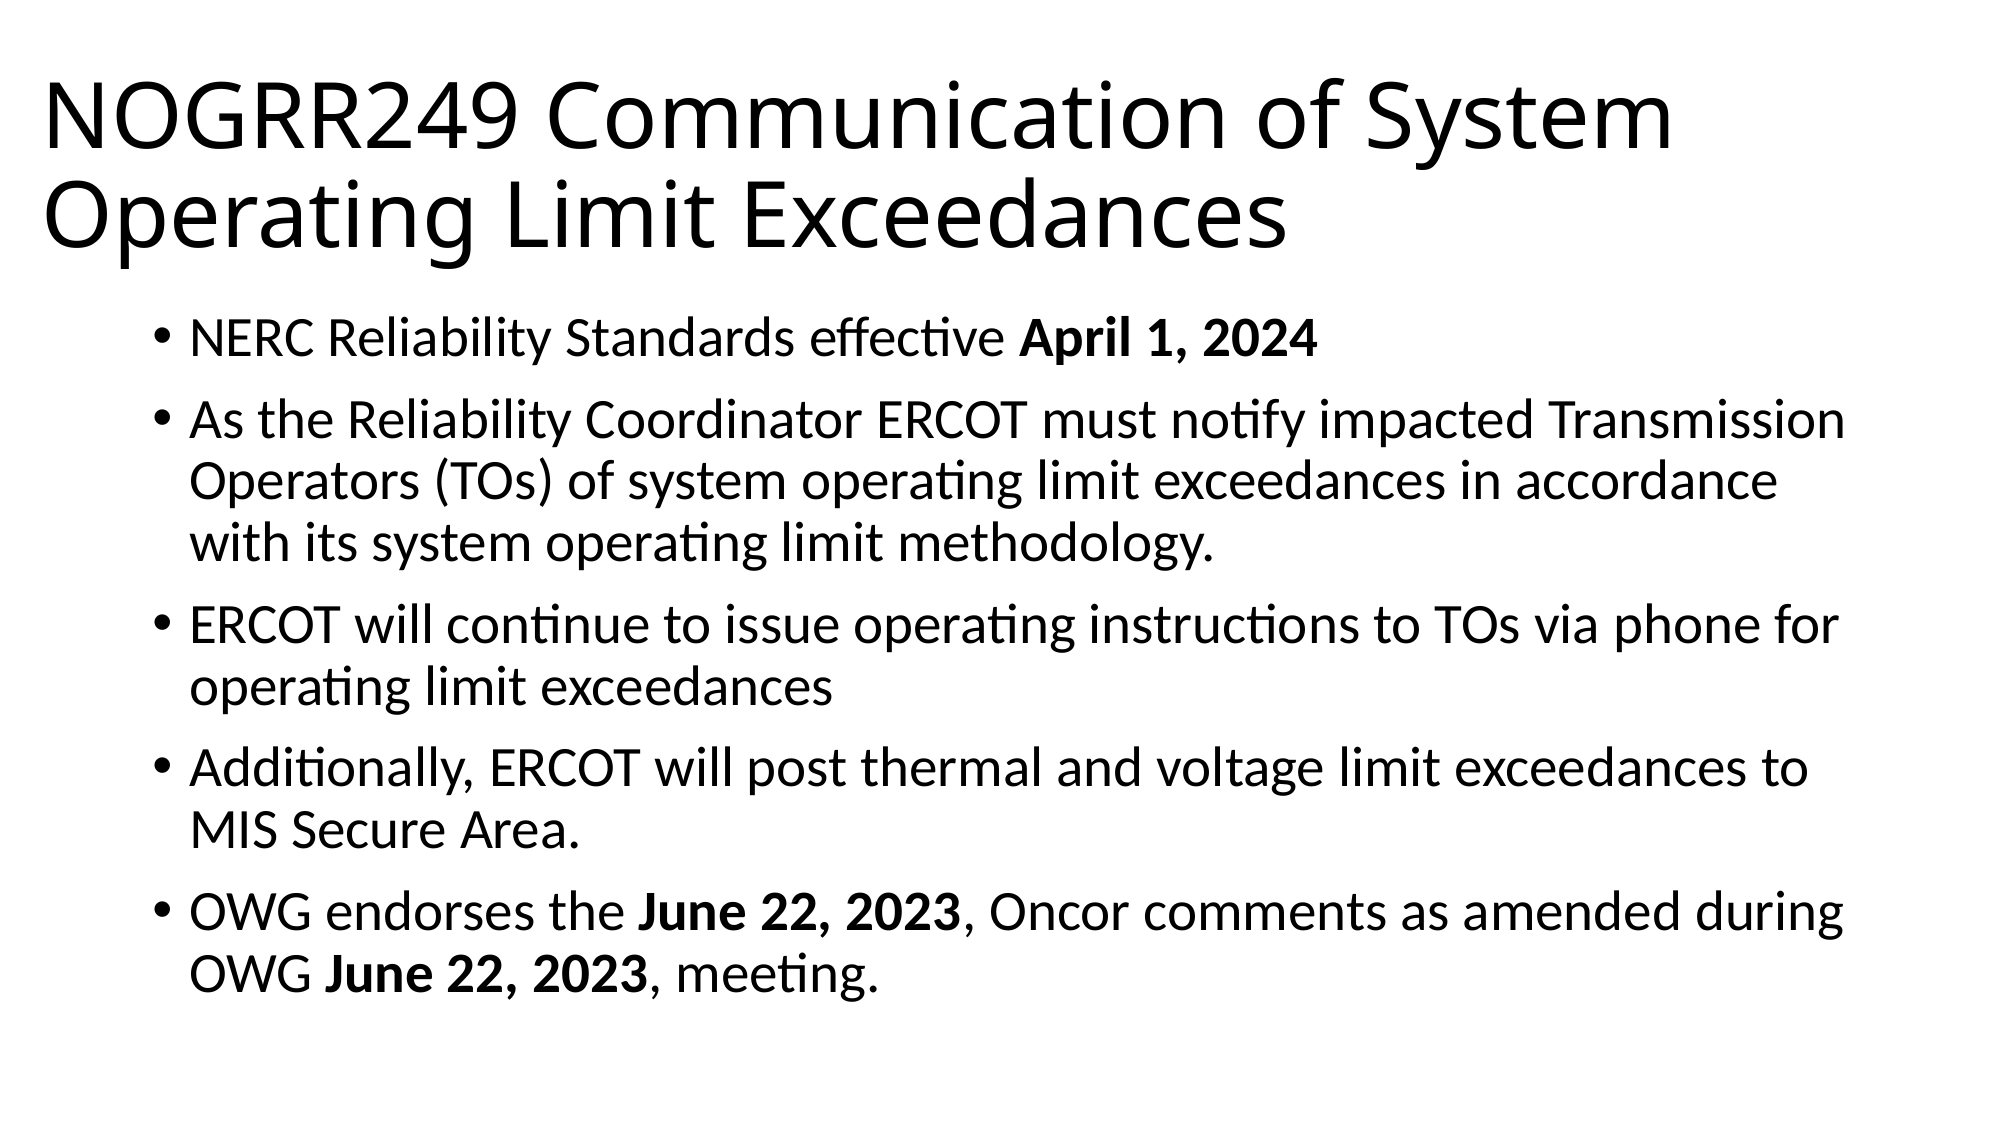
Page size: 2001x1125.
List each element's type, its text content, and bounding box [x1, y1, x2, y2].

list NERC Reliability Standards effective April 1, 2024 As the Reliability Coordinator ERCOT must notify impacted Transmission Operators (TOs) of system operating limit exceedances in accordance with its system operating limit methodology. ERCOT will continue to issue operating instructions to TOs via phone for operating limit exceedances Additionally, ERCOT will post thermal and voltage limit exceedances to MIS Secure Area. OWG endorses the June 22, 2023, Oncor comments as amended during OWG June 22, 2023, meeting. [137, 299, 1863, 1014]
title NOGRR249 Communication of System Operating Limit Exceedances [26, 59, 1980, 278]
